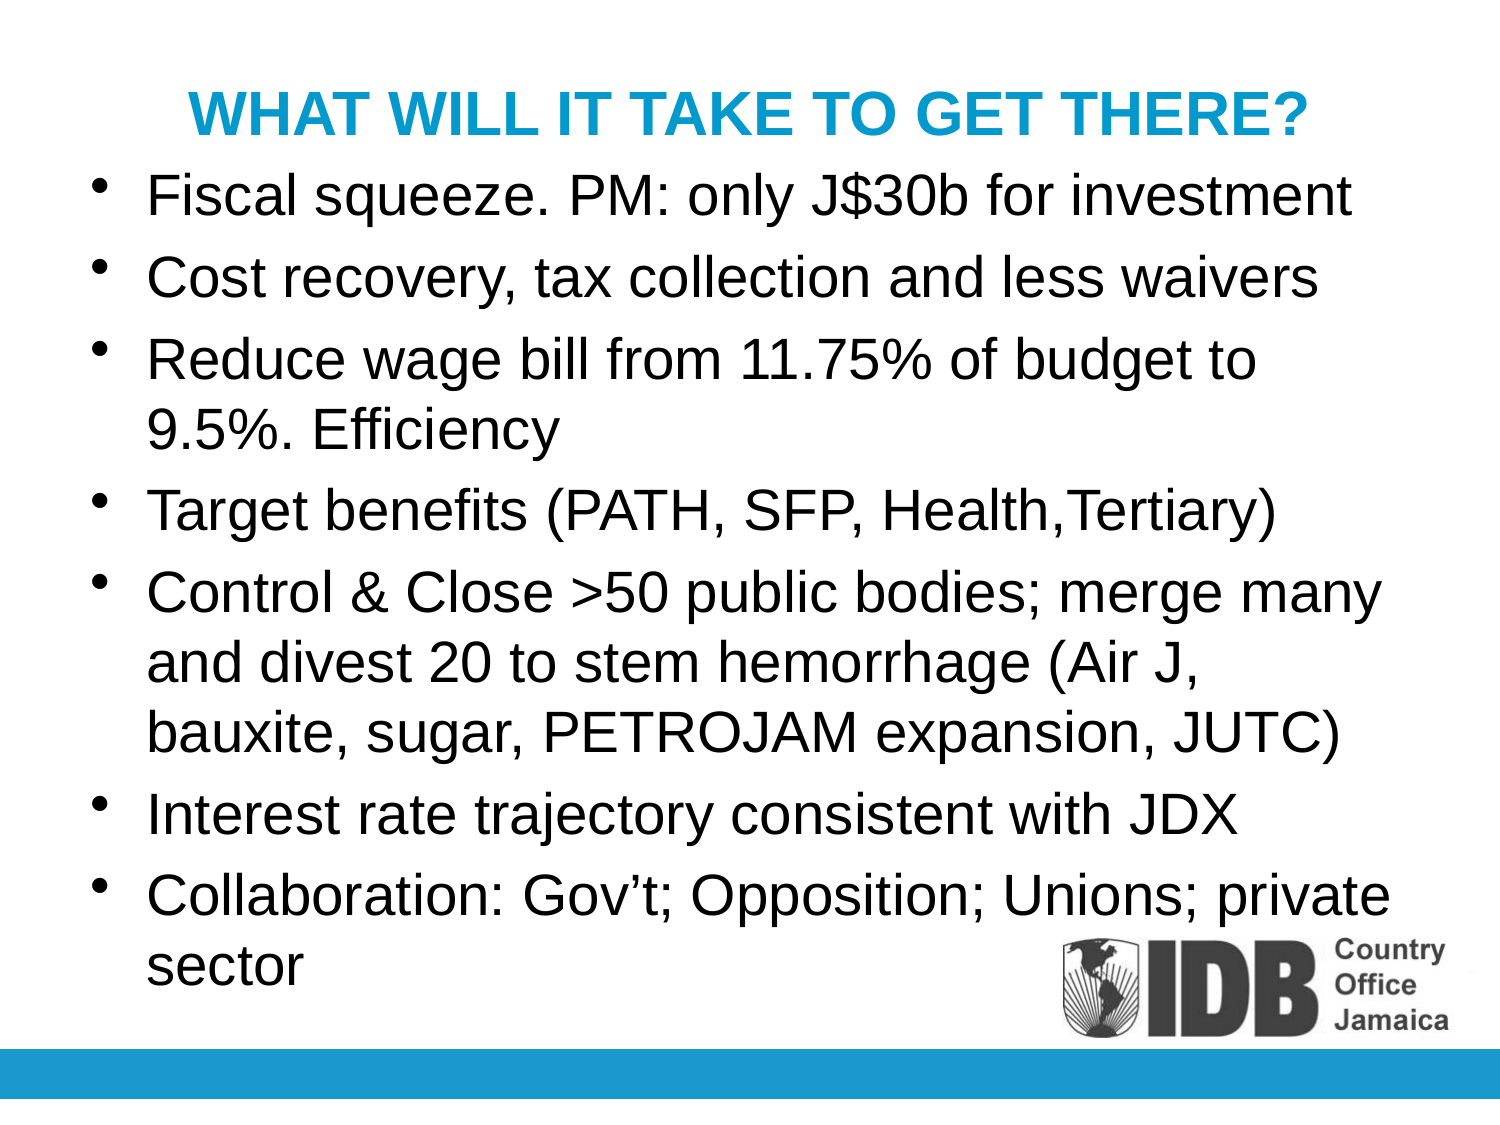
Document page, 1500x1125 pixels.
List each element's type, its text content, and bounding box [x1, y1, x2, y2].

picture [1062, 937, 1477, 1039]
picture [0, 1049, 1500, 1099]
title WHAT WILL IT TAKE TO GET THERE? [74, 44, 1426, 149]
list Fiscal squeeze. PM: only J$30b for investment Cost recovery, tax collection and less waivers Reduce wage bill from 11.75% of budget to 9.5%. Efficiency Target benefits (PATH, SFP, Health,Tertiary) Control & Close >50 public bodies; merge many and divest 20 to stem hemorrhage (Air J, bauxite, sugar, PETROJAM expansion, JUTC) Interest rate trajectory consistent with JDX Collaboration: Gov’t; Opposition; Unions; private sector [74, 149, 1426, 1001]
